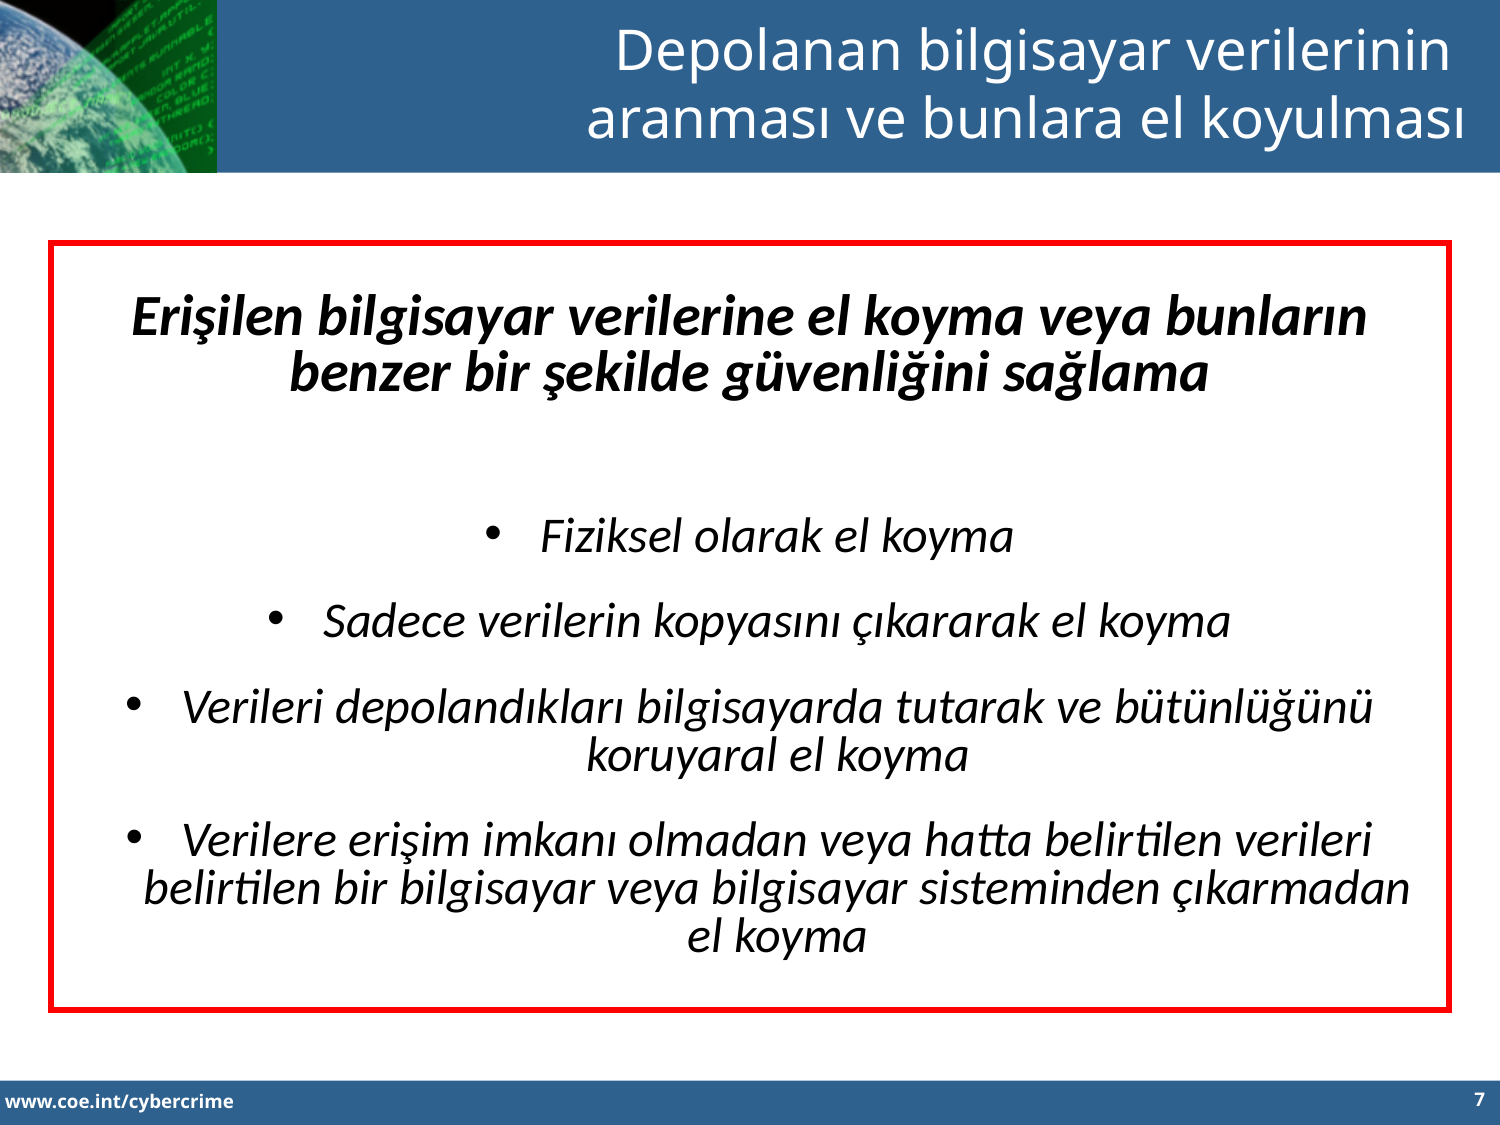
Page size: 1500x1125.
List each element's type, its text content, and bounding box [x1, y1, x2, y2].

picture [0, 0, 217, 173]
text_box Erişilen bilgisayar verilerine el koyma veya bunların benzer bir şekilde güvenliğini sağlama Fiziksel olarak el koyma Sadece verilerin kopyasını çıkararak el koyma Verileri depolandıkları bilgisayarda tutarak ve bütünlüğünü koruyaral el koyma Verilere erişim imkanı olmadan veya hatta belirtilen verileri belirtilen bir bilgisayar veya bilgisayar sisteminden çıkarmadan el koyma [51, 242, 1449, 1011]
text_box Depolanan bilgisayar verilerinin aranması ve bunlara el koyulması [230, 7, 1483, 157]
